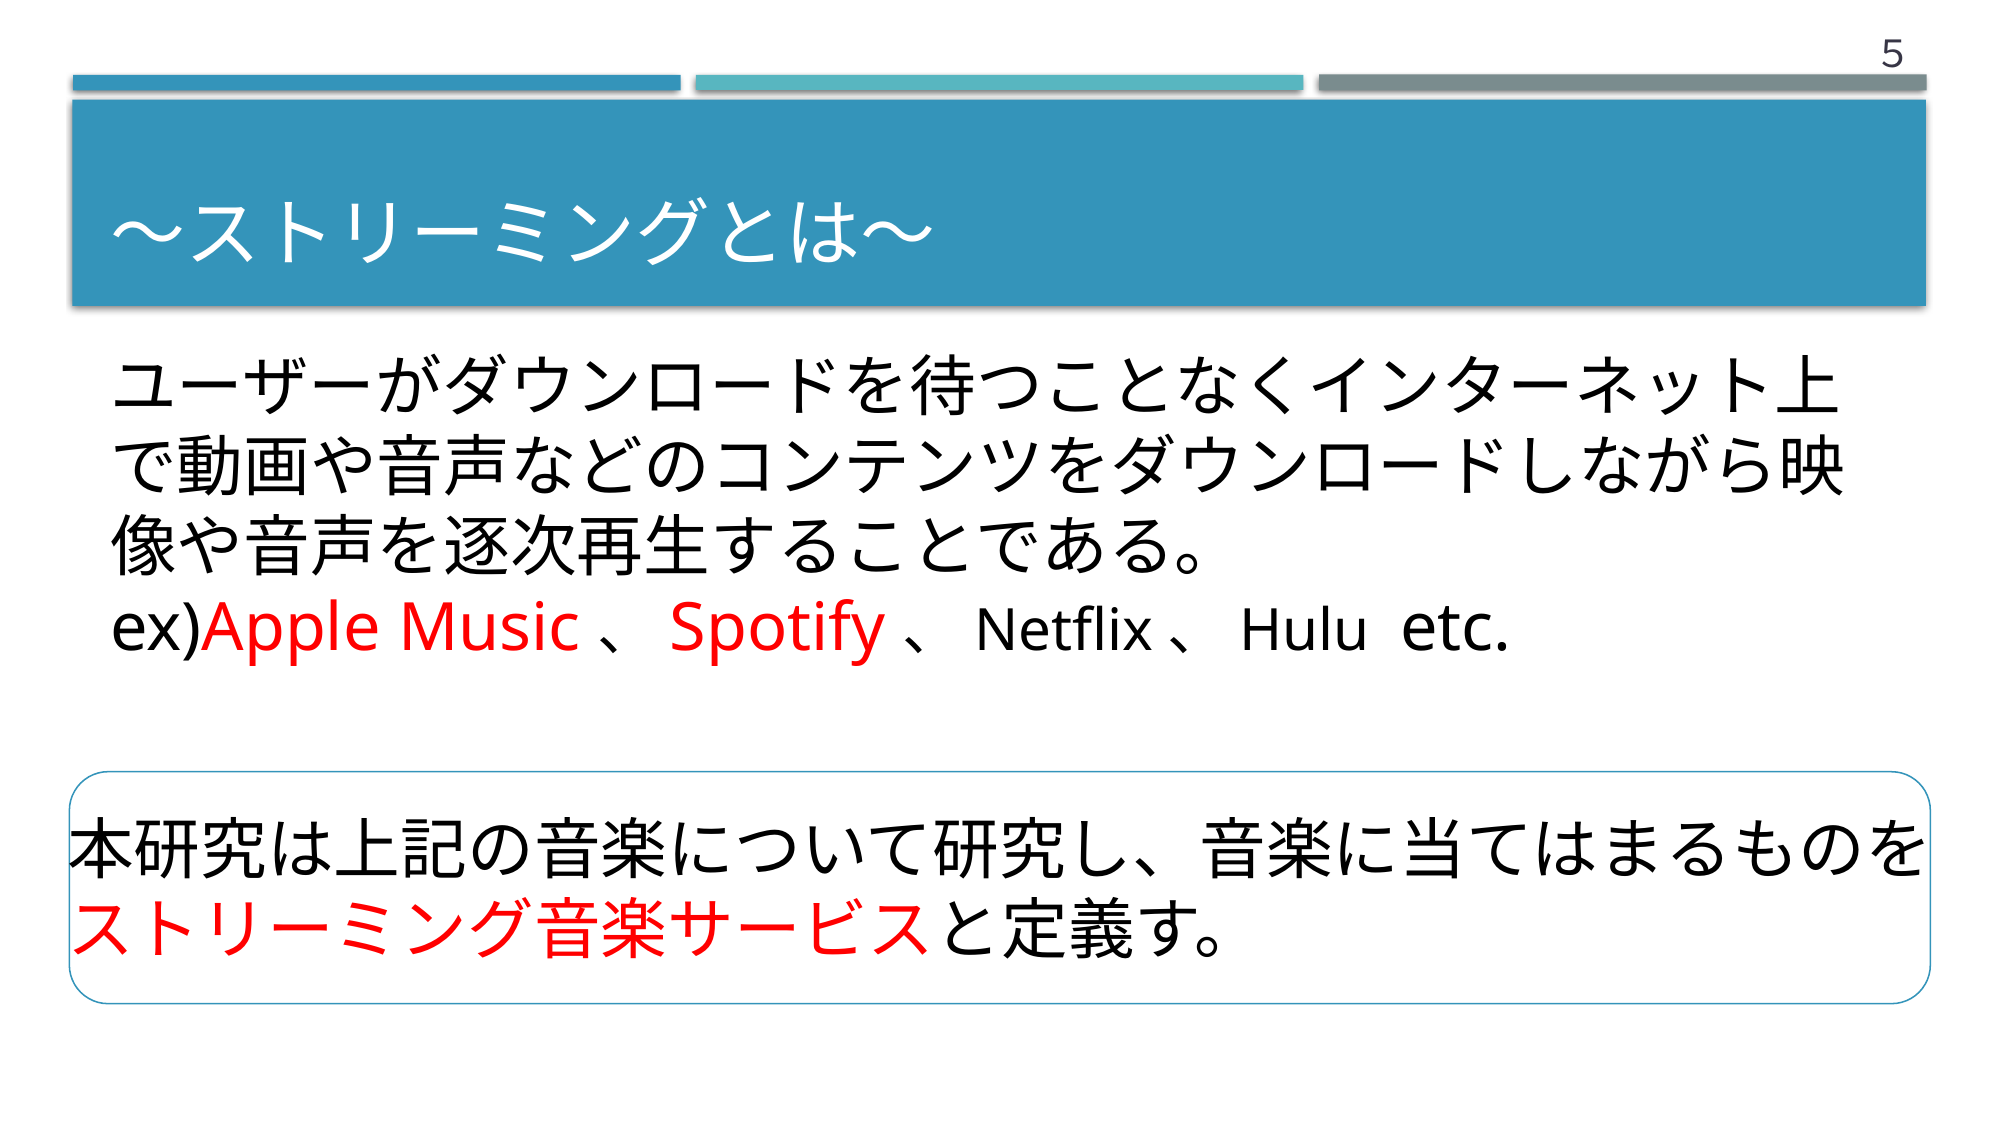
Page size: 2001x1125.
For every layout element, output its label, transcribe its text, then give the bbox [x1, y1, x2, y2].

text_box ユーザーがダウンロードを待つことなくインターネット上で動画や音声などのコンテンツをダウンロードしながら映像や音声を逐次再生することである。 ex)Apple Music、Spotify、Netflix、Hulu etc. [95, 336, 1867, 671]
title 〜ストリーミングとは〜 [95, 121, 1905, 284]
text_box [0, 99, 532, 204]
text_box [71, 771, 1929, 799]
text_box 本研究は上記の音楽について研究し、音楽に当てはまるものを ストリーミング音楽サービスと定義す。 [52, 799, 1948, 974]
text_box [70, 974, 1930, 1004]
slide_number ５ [1754, 22, 1927, 83]
